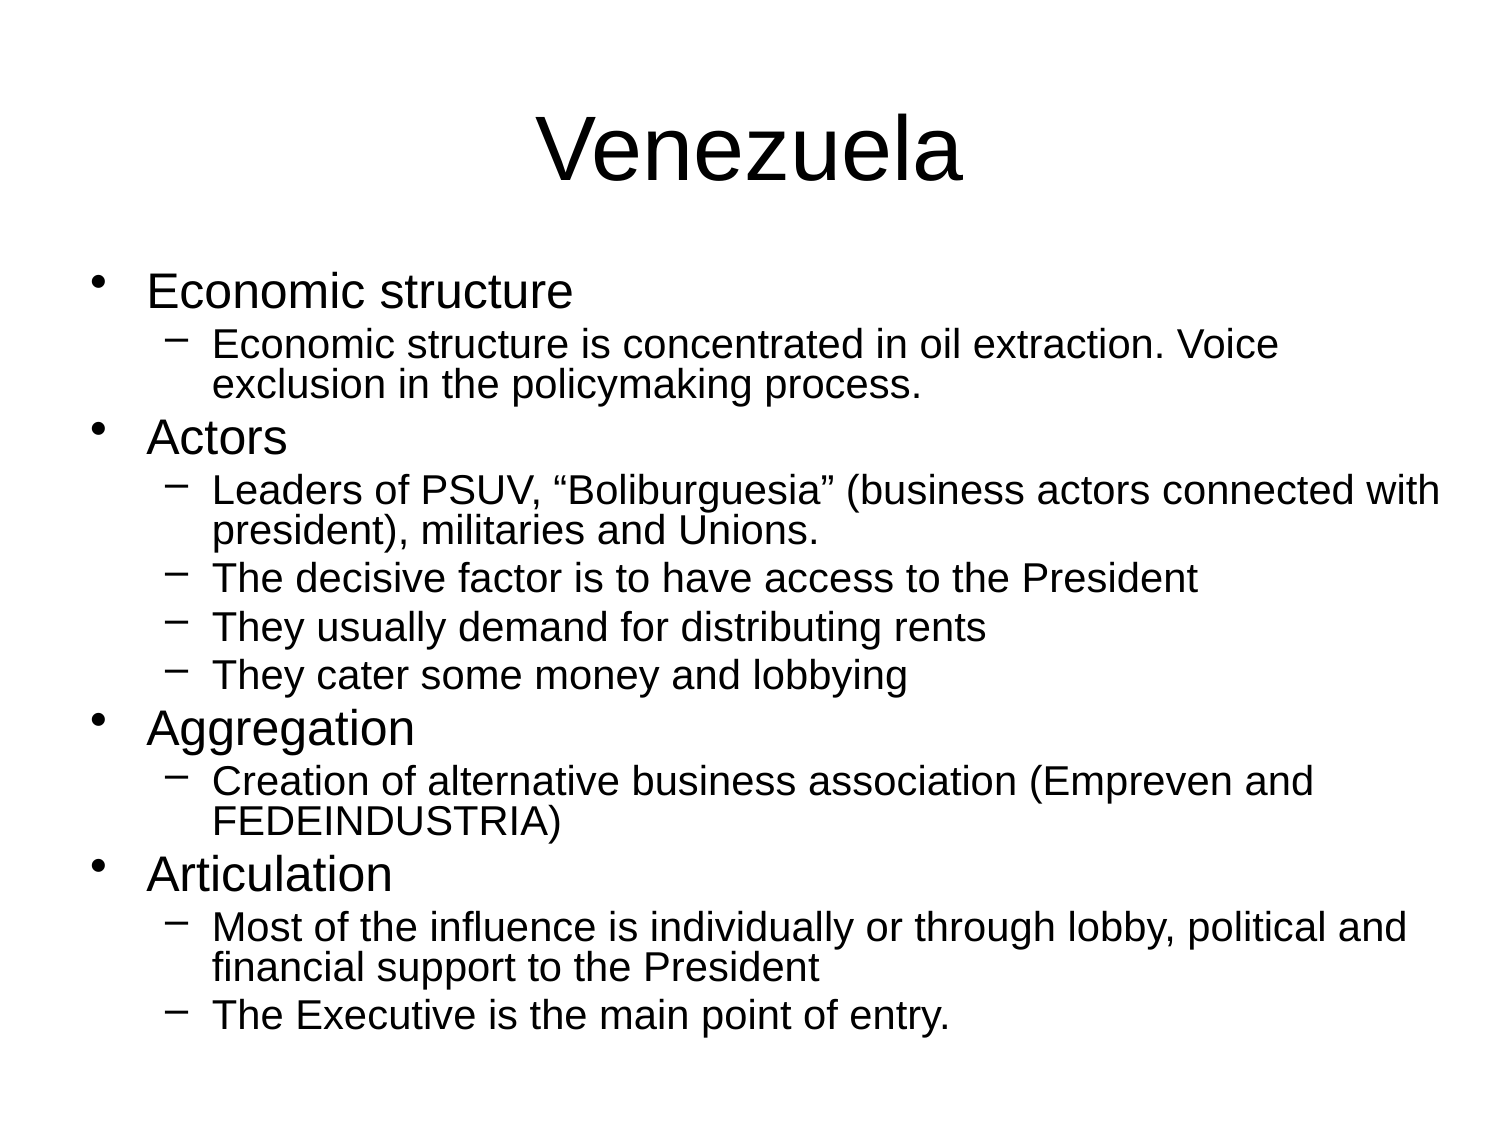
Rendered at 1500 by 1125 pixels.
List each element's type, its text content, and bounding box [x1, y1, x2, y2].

title Venezuela [74, 49, 1426, 238]
list Economic structure Economic structure is concentrated in oil extraction. Voice exclusion in the policymaking process. Actors Leaders of PSUV, “Boliburguesia” (business actors connected with president), militaries and Unions. The decisive factor is to have access to the President They usually demand for distributing rents They cater some money and lobbying Aggregation Creation of alternative business association (Empreven and FEDEINDUSTRIA) Articulation Most of the influence is individually or through lobby, political and financial support to the President The Executive is the main point of entry. [74, 262, 1463, 1101]
